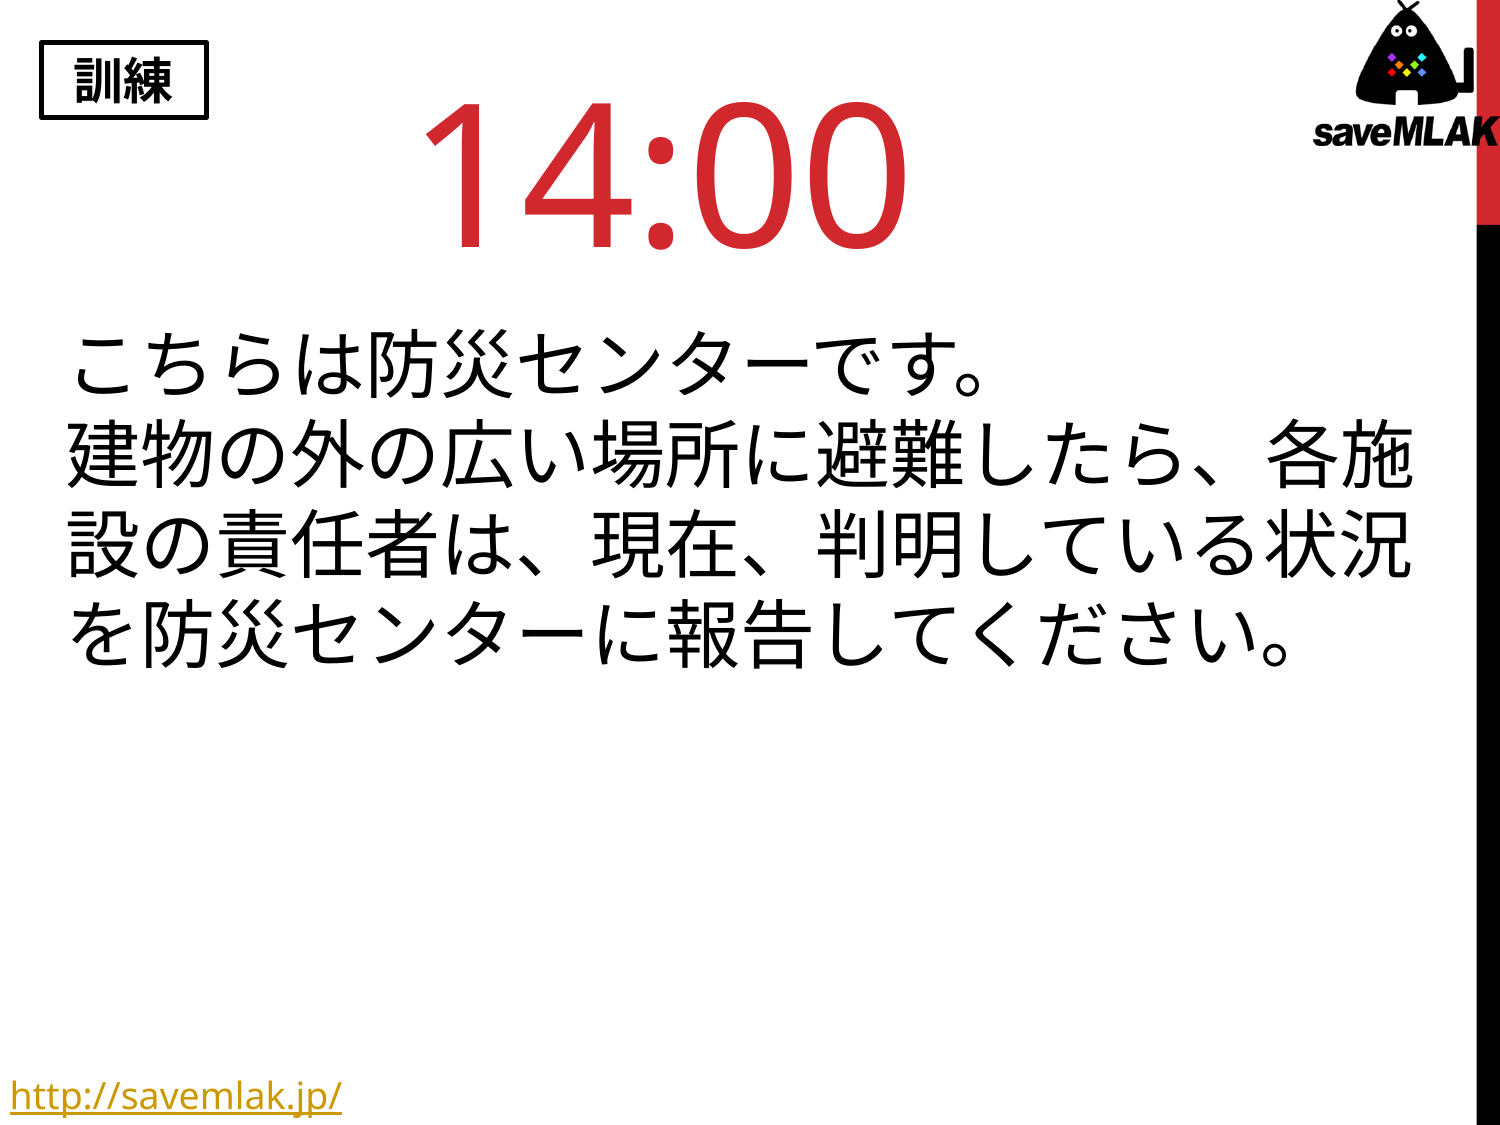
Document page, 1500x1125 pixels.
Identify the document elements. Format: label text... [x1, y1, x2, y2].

text_box 訓練 [41, 42, 207, 118]
text_box 14:00 [42, 40, 1281, 114]
text_box http://savemlak.jp/ [0, 1064, 358, 1125]
text_box こちらは防災センターです。 建物の外の広い場所に避難したら、各施設の責任者は、現在、判明している状況を防災センターに報告してください。 [28, 310, 1453, 686]
picture [1313, 0, 1500, 146]
